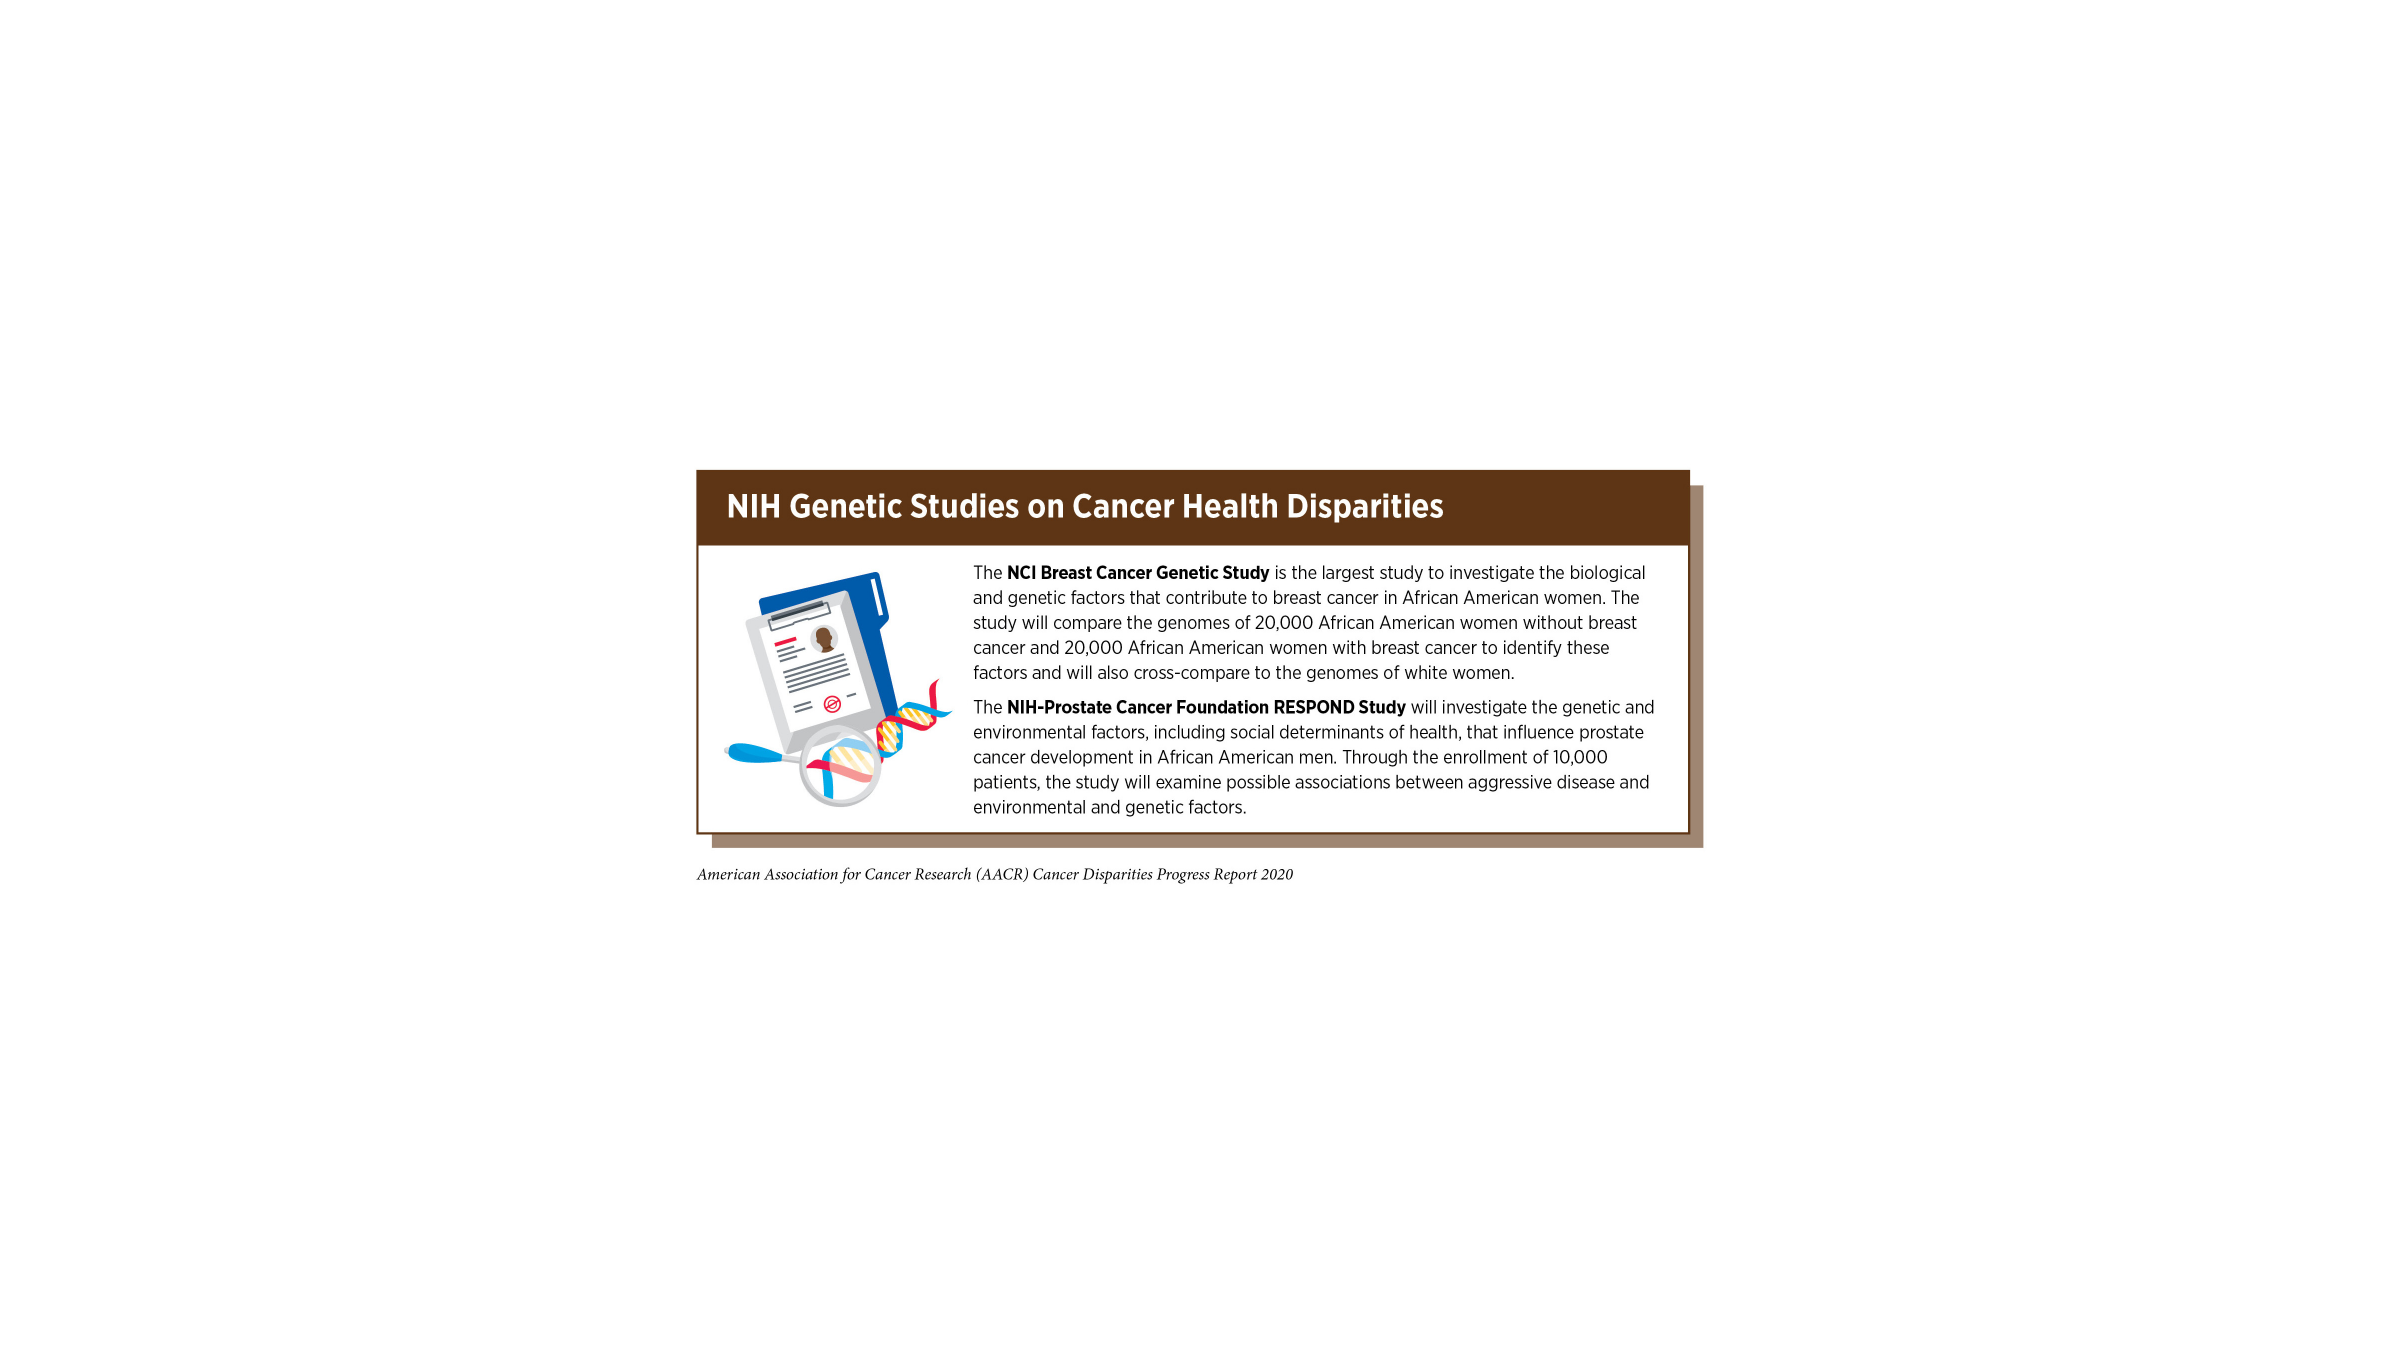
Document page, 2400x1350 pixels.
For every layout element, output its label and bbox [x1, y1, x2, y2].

picture [687, 460, 1713, 890]
